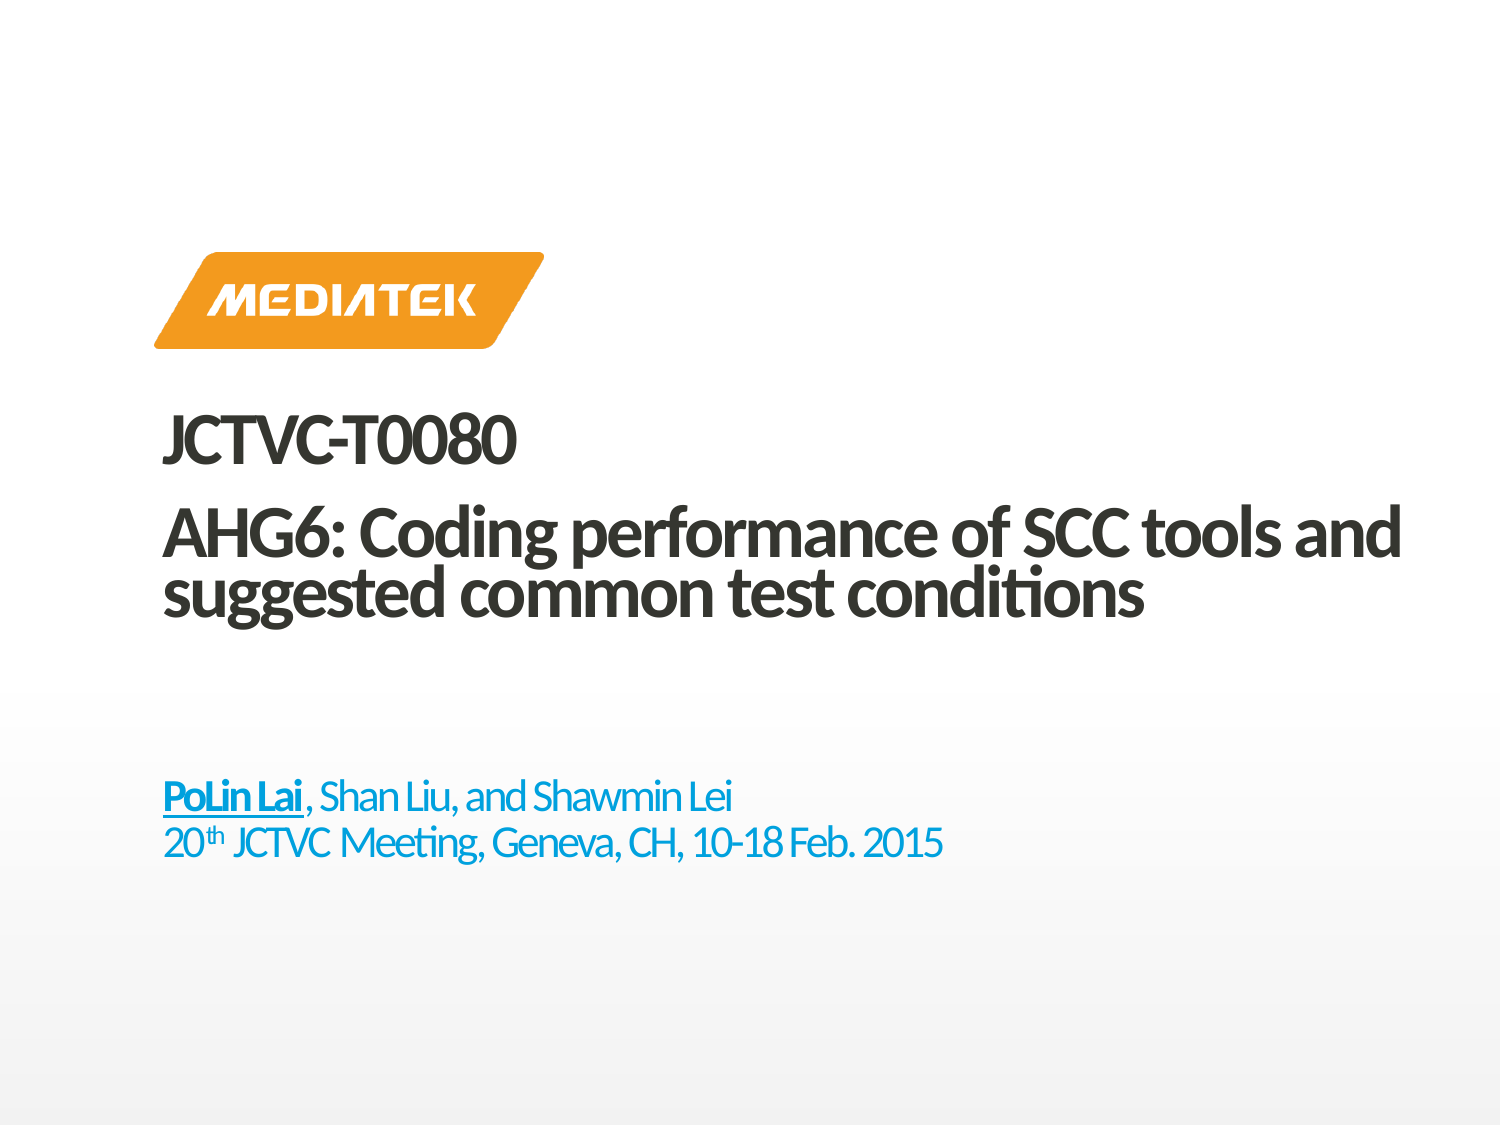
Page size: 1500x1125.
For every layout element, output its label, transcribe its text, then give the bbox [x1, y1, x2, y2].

title JCTVC-T0080 AHG6: Coding performance of SCC tools and suggested common test conditions [147, 408, 1436, 787]
picture [154, 252, 544, 349]
subtitle PoLin Lai, Shan Liu, and Shawmin Lei 20th JCTVC Meeting, Geneva, CH, 10-18 Feb. 2015 [147, 775, 1471, 976]
